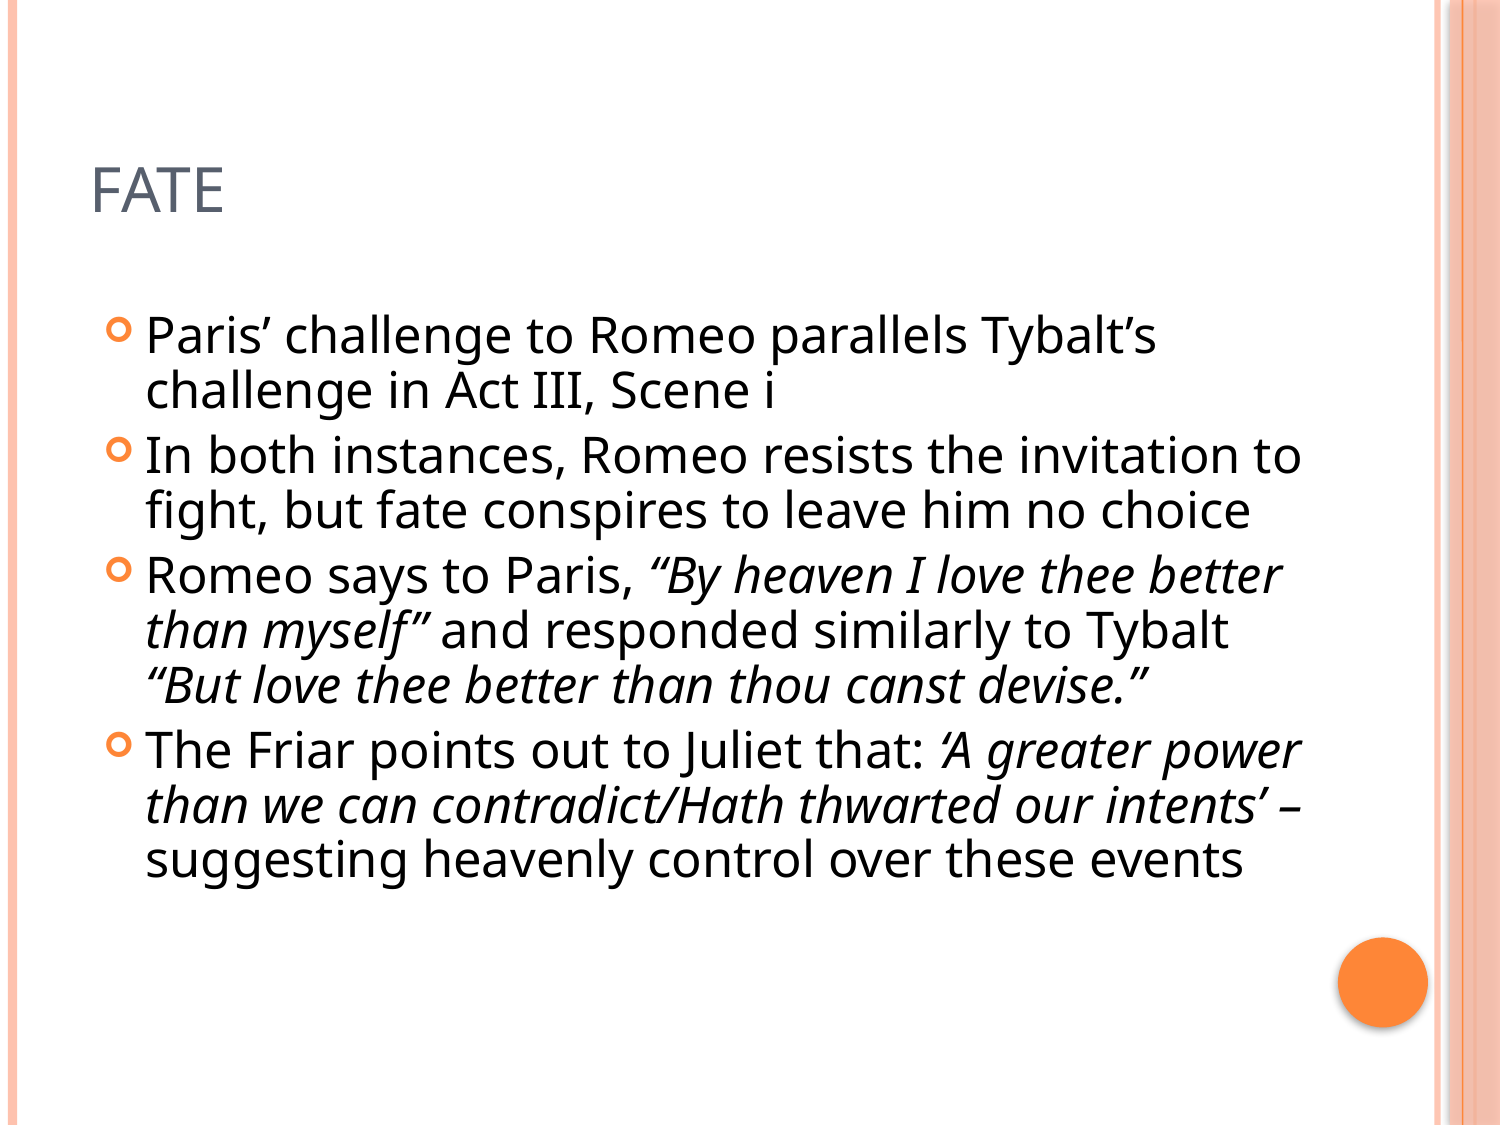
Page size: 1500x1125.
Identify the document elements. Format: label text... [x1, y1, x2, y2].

title Fate [75, 45, 1300, 233]
list Paris’ challenge to Romeo parallels Tybalt’s challenge in Act III, Scene i In both instances, Romeo resists the invitation to fight, but fate conspires to leave him no choice Romeo says to Paris, “By heaven I love thee better than myself” and responded similarly to Tybalt “But love thee better than thou canst devise.” The Friar points out to Juliet that: ‘A greater power than we can contradict/Hath thwarted our intents’ – suggesting heavenly control over these events [88, 302, 1340, 1000]
